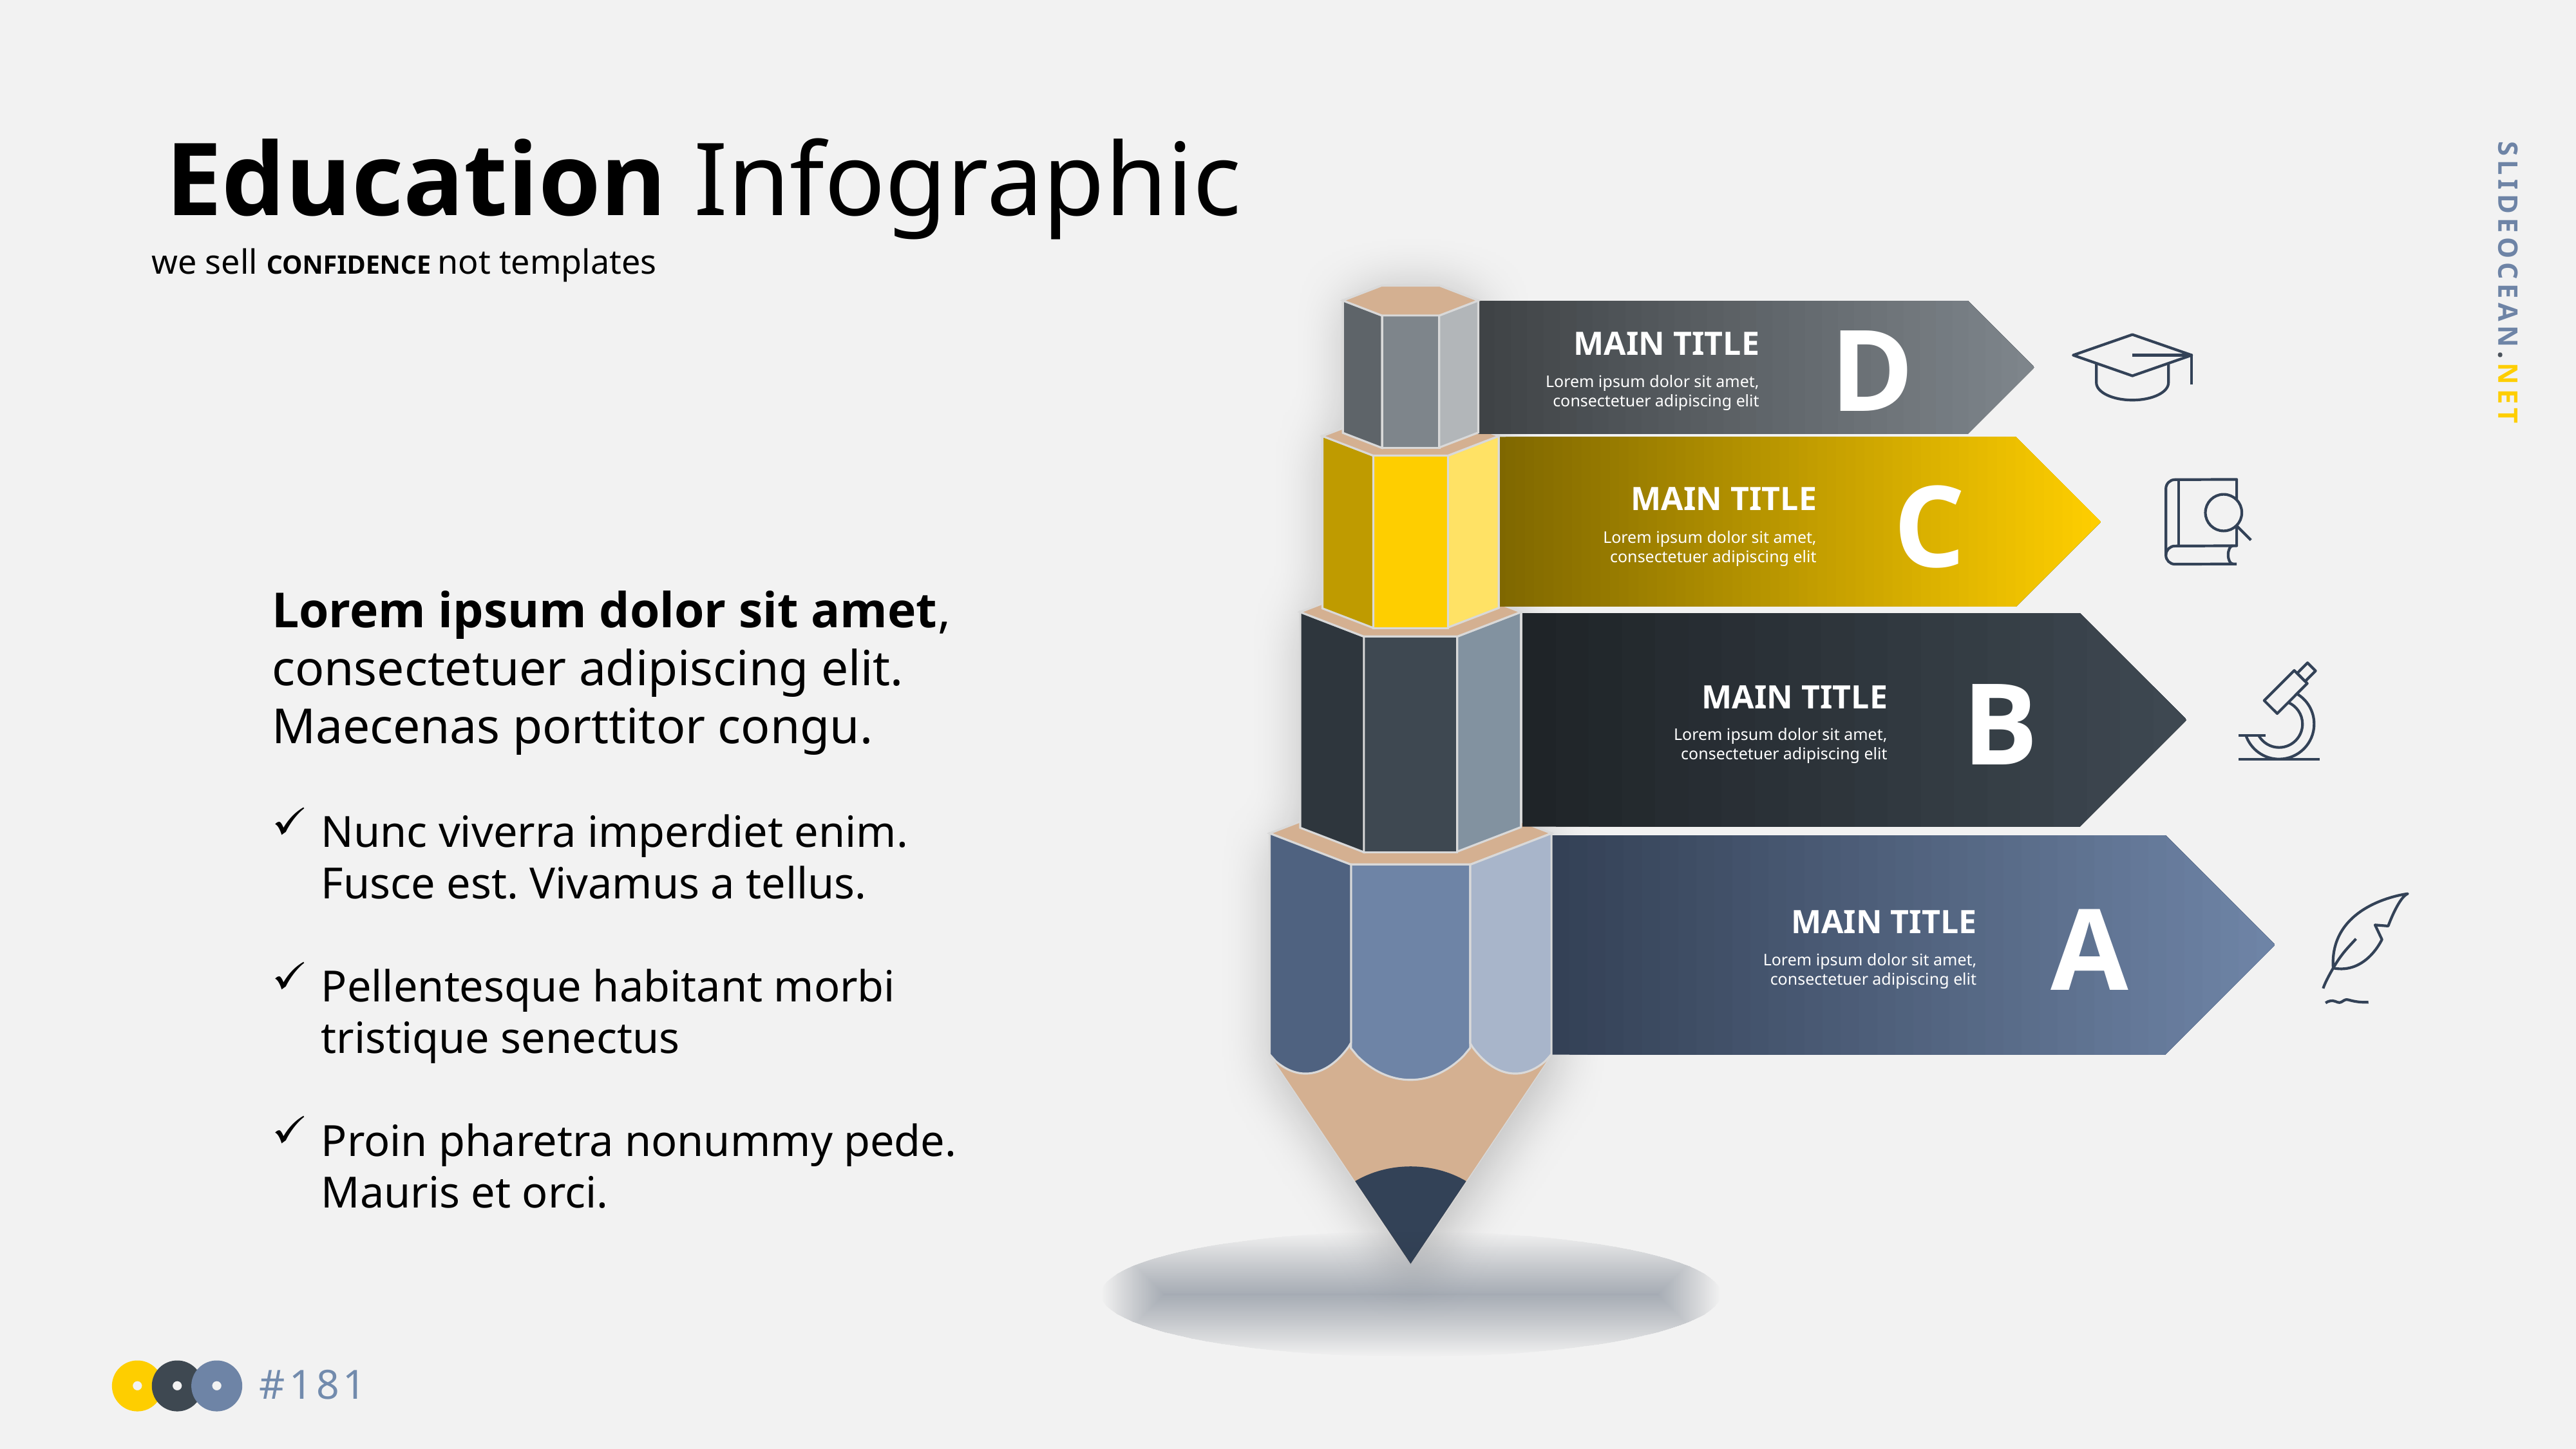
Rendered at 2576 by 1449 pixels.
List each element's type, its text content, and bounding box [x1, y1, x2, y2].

text_box [1500, 435, 2103, 608]
text_box #181 [259, 1359, 405, 1408]
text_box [1502, 317, 1770, 416]
text_box C [1853, 450, 2006, 594]
text_box [2073, 334, 2192, 401]
text_box [2166, 479, 2251, 565]
text_box B [1924, 647, 2077, 793]
text_box [2323, 893, 2408, 989]
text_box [1559, 473, 1827, 572]
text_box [1269, 802, 1552, 1264]
text_box [2325, 999, 2369, 1003]
text_box [1552, 834, 2277, 1056]
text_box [1342, 285, 1479, 449]
text_box D [1796, 294, 1949, 439]
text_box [1630, 670, 1898, 769]
text_box A [2013, 872, 2166, 1018]
text_box [1949, 299, 2036, 435]
text_box [1100, 1236, 1721, 1358]
text_box Education Infographic [156, 110, 1251, 241]
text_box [1719, 895, 1987, 994]
text_box [1480, 299, 1796, 435]
text_box we sell CONFIDENCE not templates [142, 235, 667, 285]
text_box [2238, 663, 2320, 759]
text_box Lorem ipsum dolor sit amet, consectetuer adipiscing elit. Maecenas porttitor congu. Nunc viverra imperdiet enim. Fusce est. Vivamus a tellus. Pellentesque habitant morbi tristique senectus Proin pharetra nonummy pede. Mauris et orci. [262, 574, 983, 1222]
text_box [1300, 587, 1522, 853]
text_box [1321, 416, 1499, 629]
text_box [1522, 612, 2188, 828]
